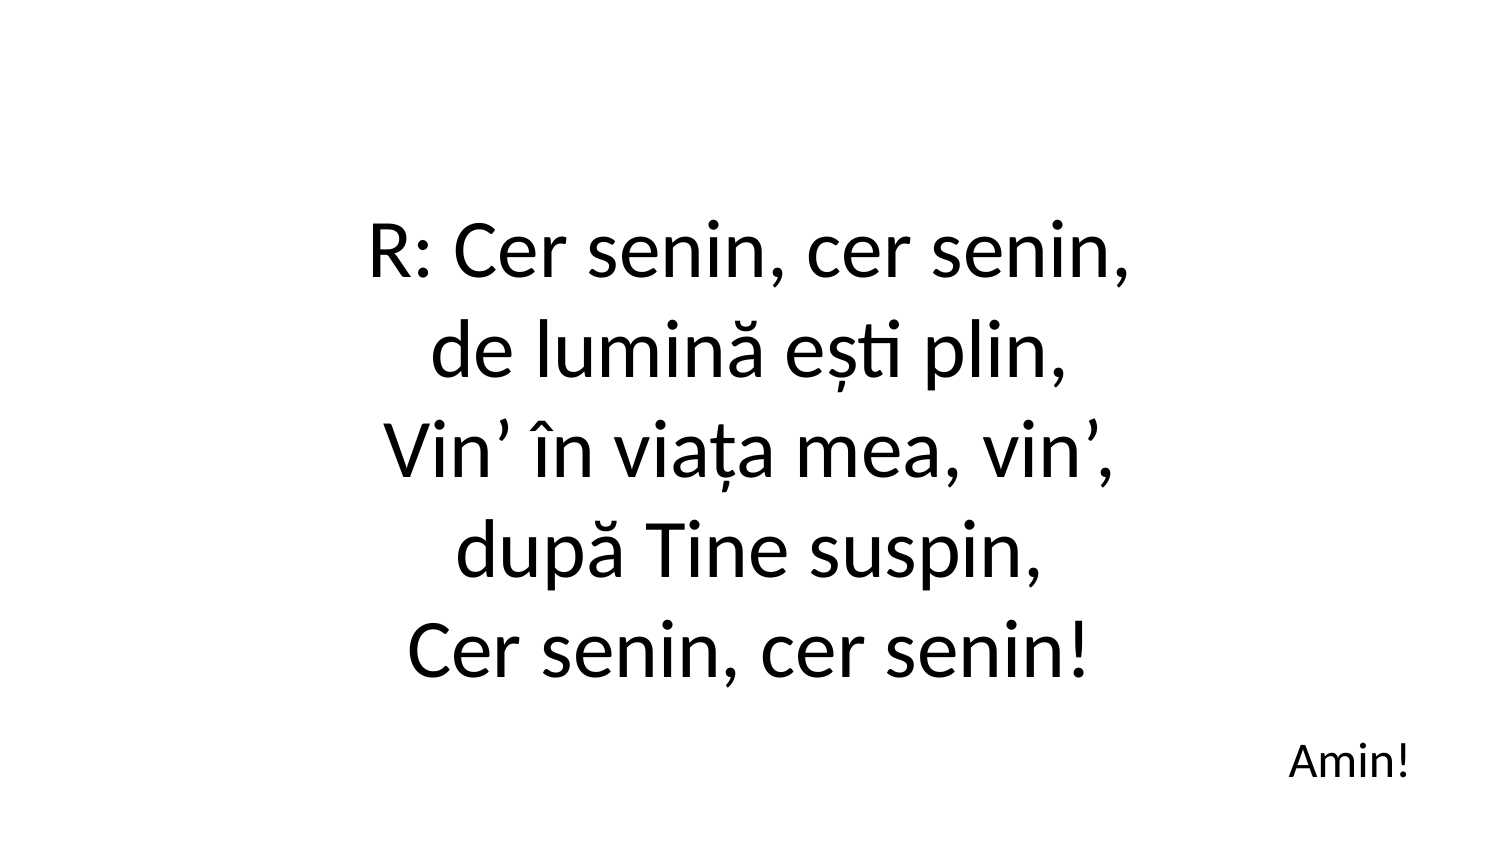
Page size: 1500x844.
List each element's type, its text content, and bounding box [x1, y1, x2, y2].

text_box Amin! [1273, 674, 1427, 795]
text_box R: Cer senin, cer senin, de lumină ești plin, Vin’ în viața mea, vin’, după Tine suspin, Cer senin, cer senin! [352, 142, 1148, 702]
